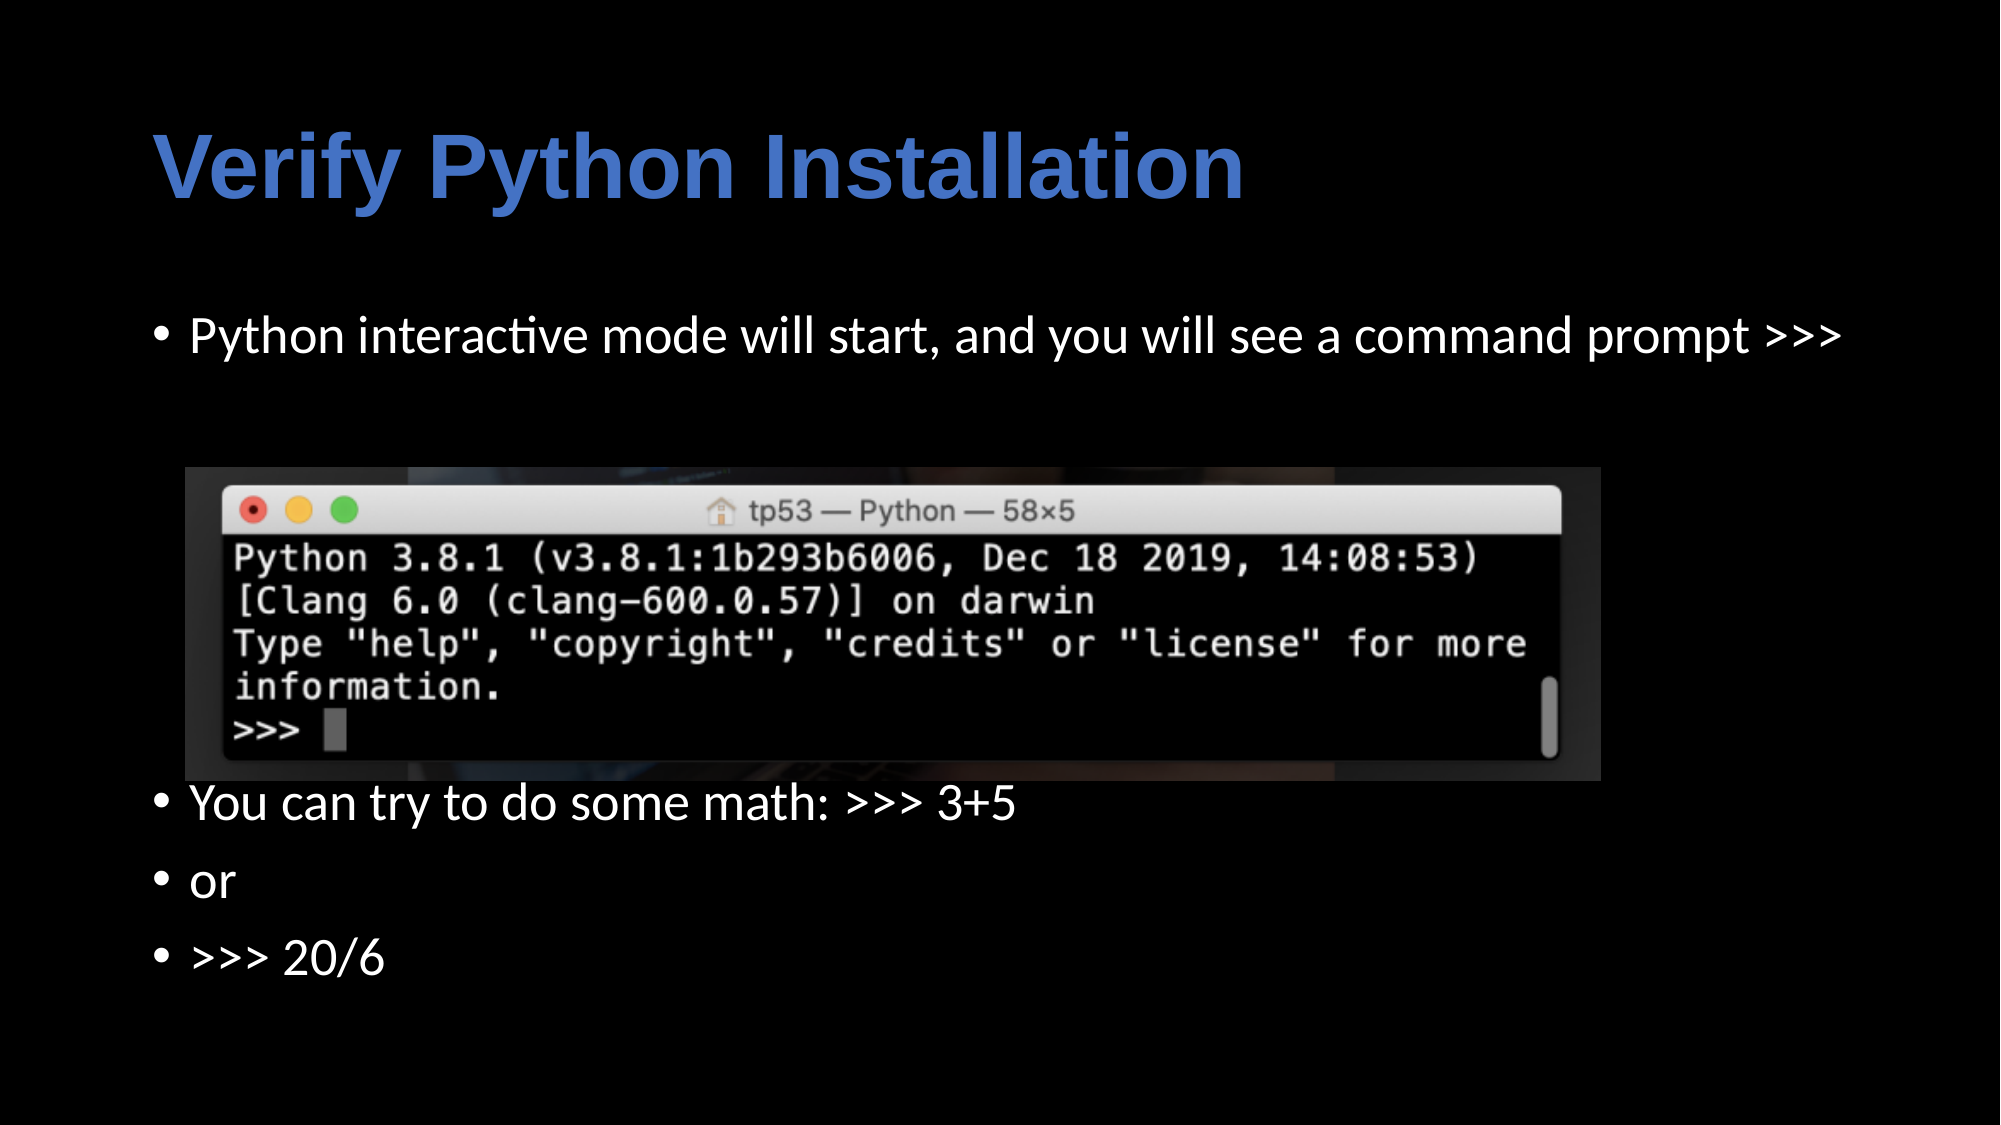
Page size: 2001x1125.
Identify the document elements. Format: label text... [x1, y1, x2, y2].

list Python interactive mode will start, and you will see a command prompt >>> You can try to do some math: >>> 3+5 or >>> 20/6 [137, 299, 1863, 1014]
picture [185, 467, 1601, 781]
title Verify Python Installation [137, 59, 1863, 278]
